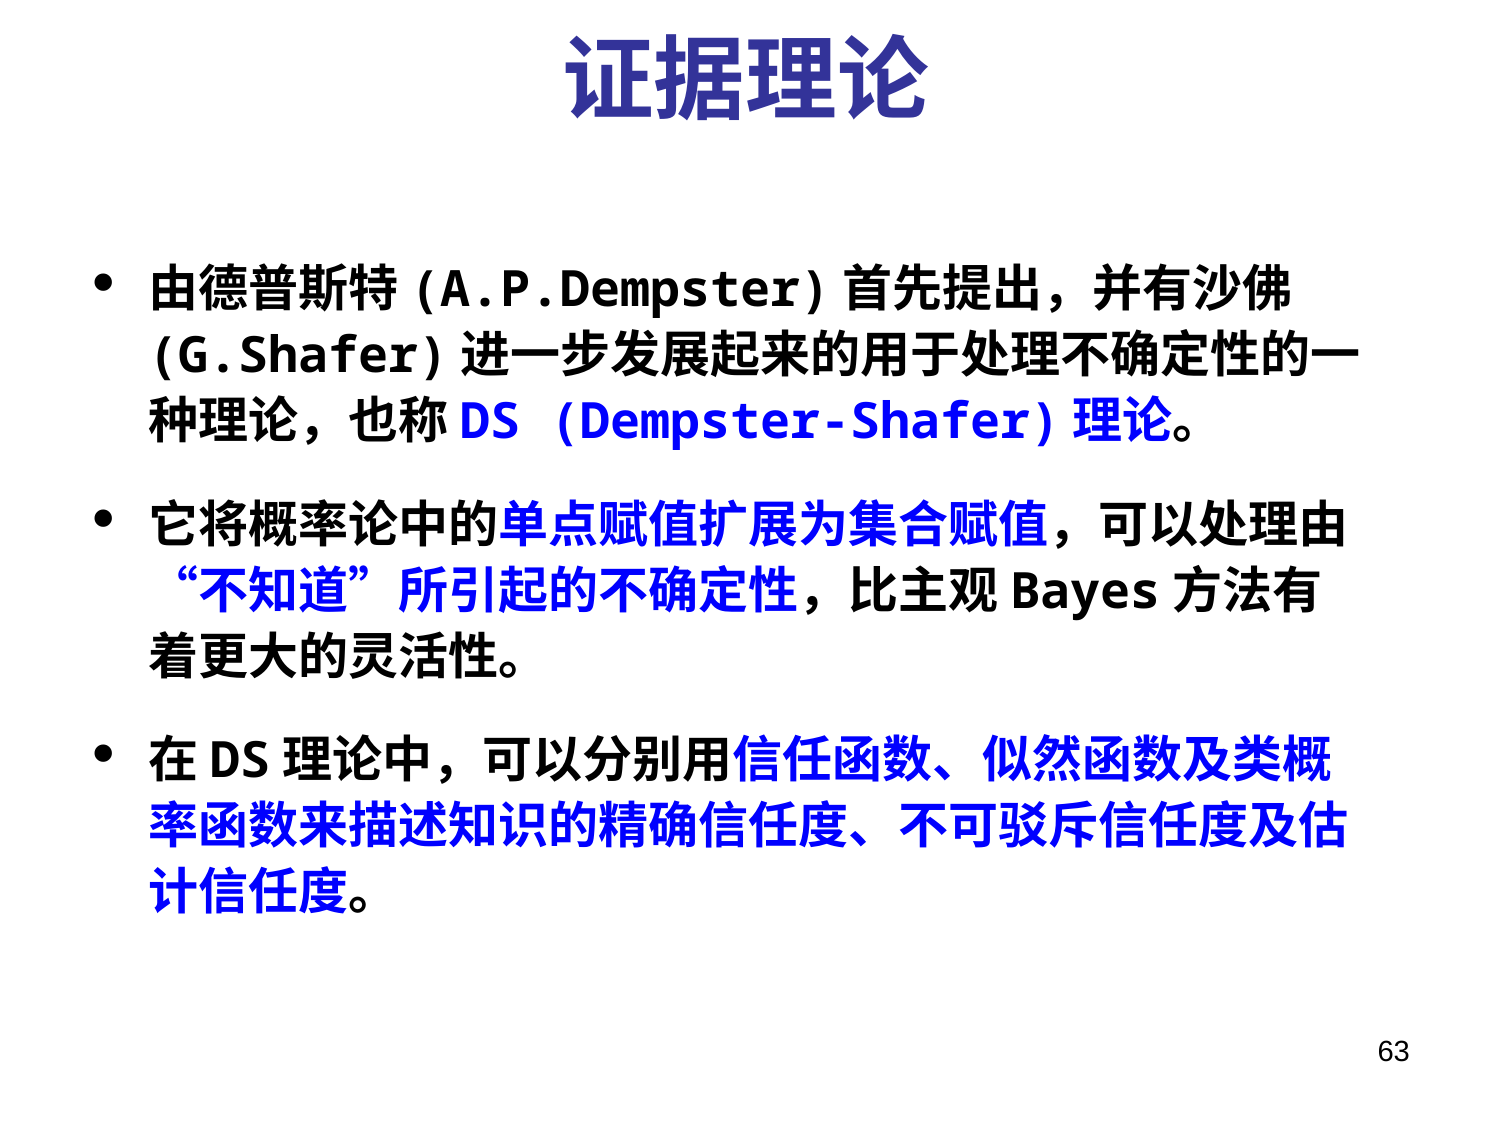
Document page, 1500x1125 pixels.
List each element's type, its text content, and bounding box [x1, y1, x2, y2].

slide_number 63 [1074, 1024, 1425, 1103]
text_box 由德普斯特(A.P.Dempster)首先提出，并有沙佛(G.Shafer)进一步发展起来的用于处理不确定性的一种理论，也称DS (Dempster-Shafer)理论。 它将概率论中的单点赋值扩展为集合赋值，可以处理由“不知道”所引起的不确定性，比主观Bayes方法有着更大的灵活性。 在DS理论中，可以分别用信任函数、似然函数及类概率函数来描述知识的精确信任度、不可驳斥信任度及估计信任度。 [77, 243, 1377, 927]
text_box 证据理论 [70, 13, 1421, 201]
